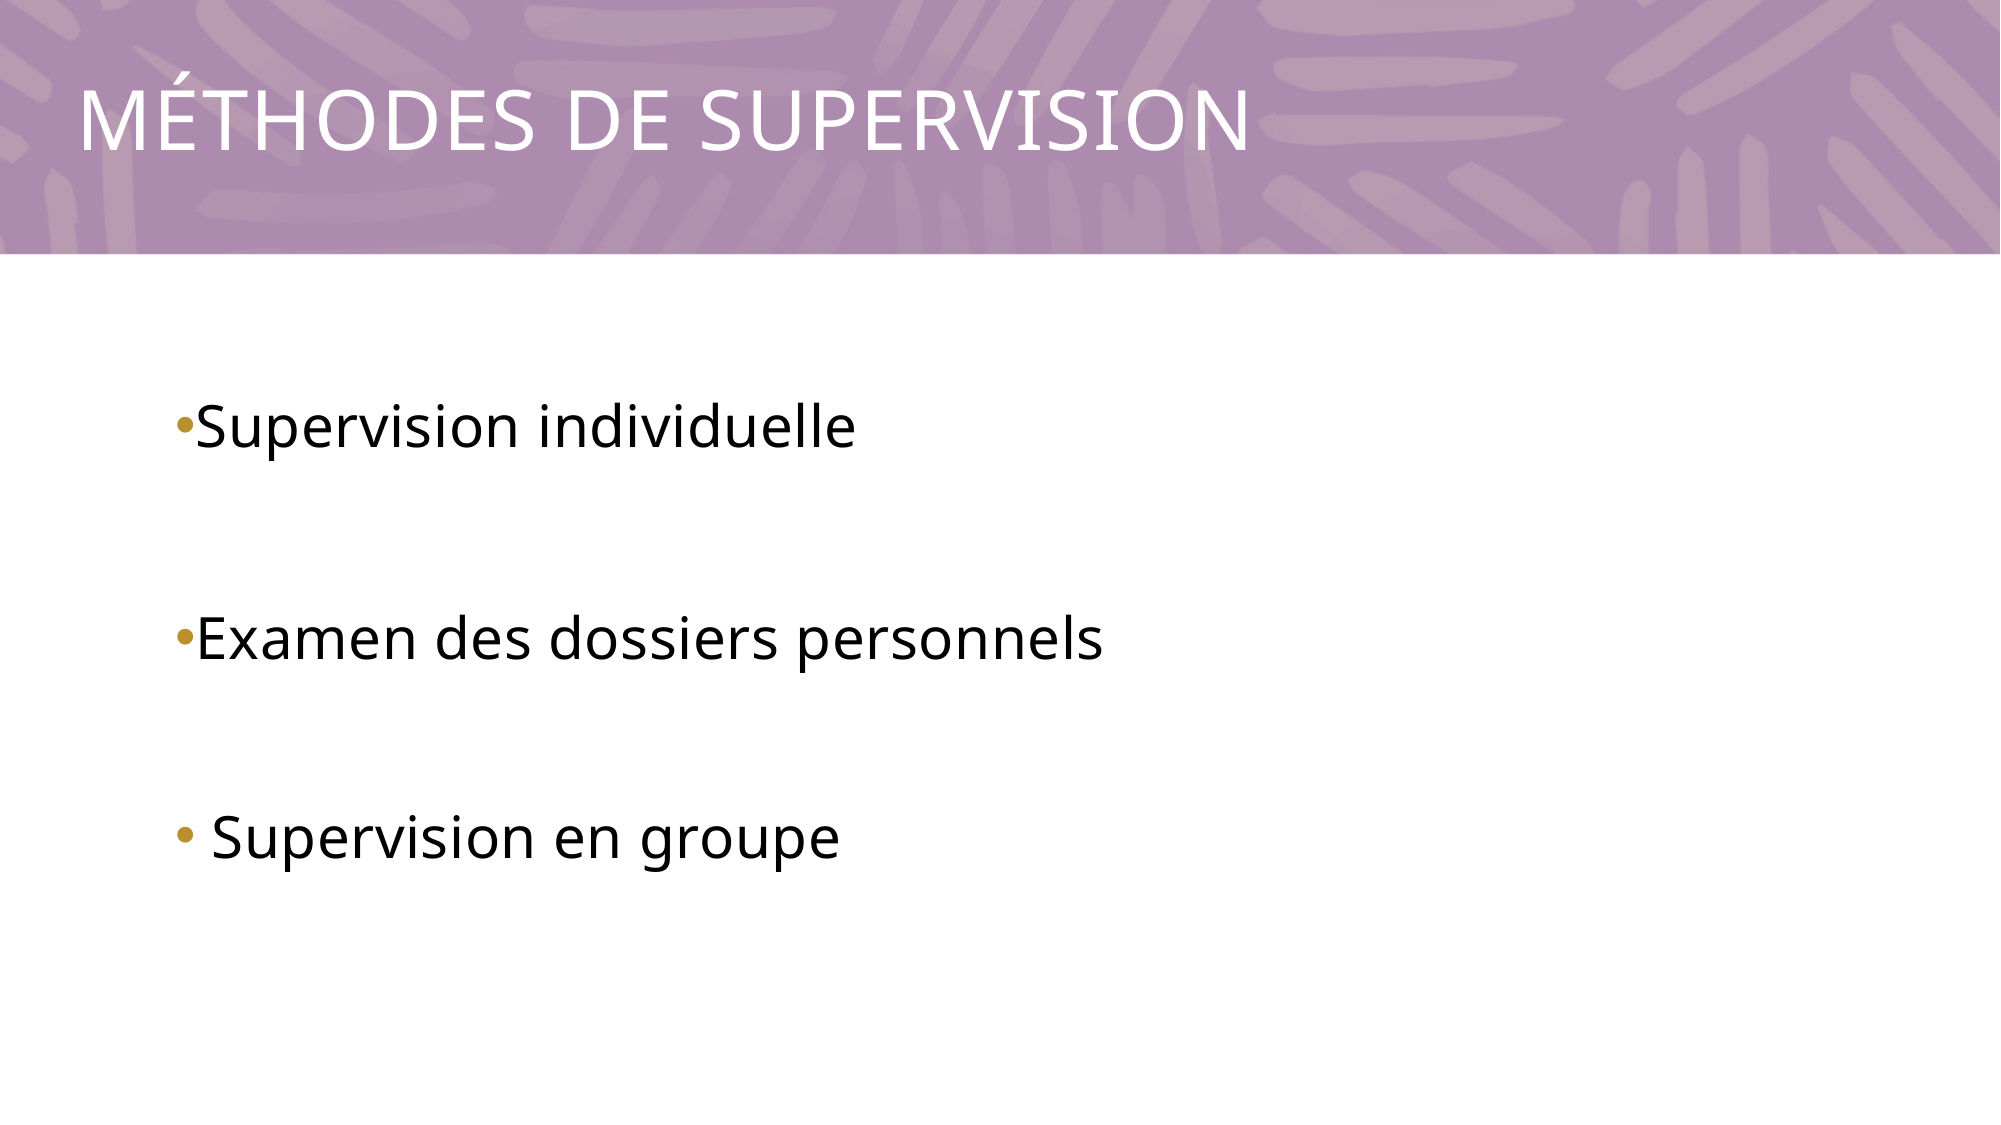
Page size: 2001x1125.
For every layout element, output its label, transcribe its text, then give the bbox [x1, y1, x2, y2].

picture [0, 0, 2000, 1125]
list Supervision individuelle Examen des dossiers personnels Supervision en groupe [167, 374, 1763, 1036]
title Méthodes de supervision [61, 33, 1938, 220]
